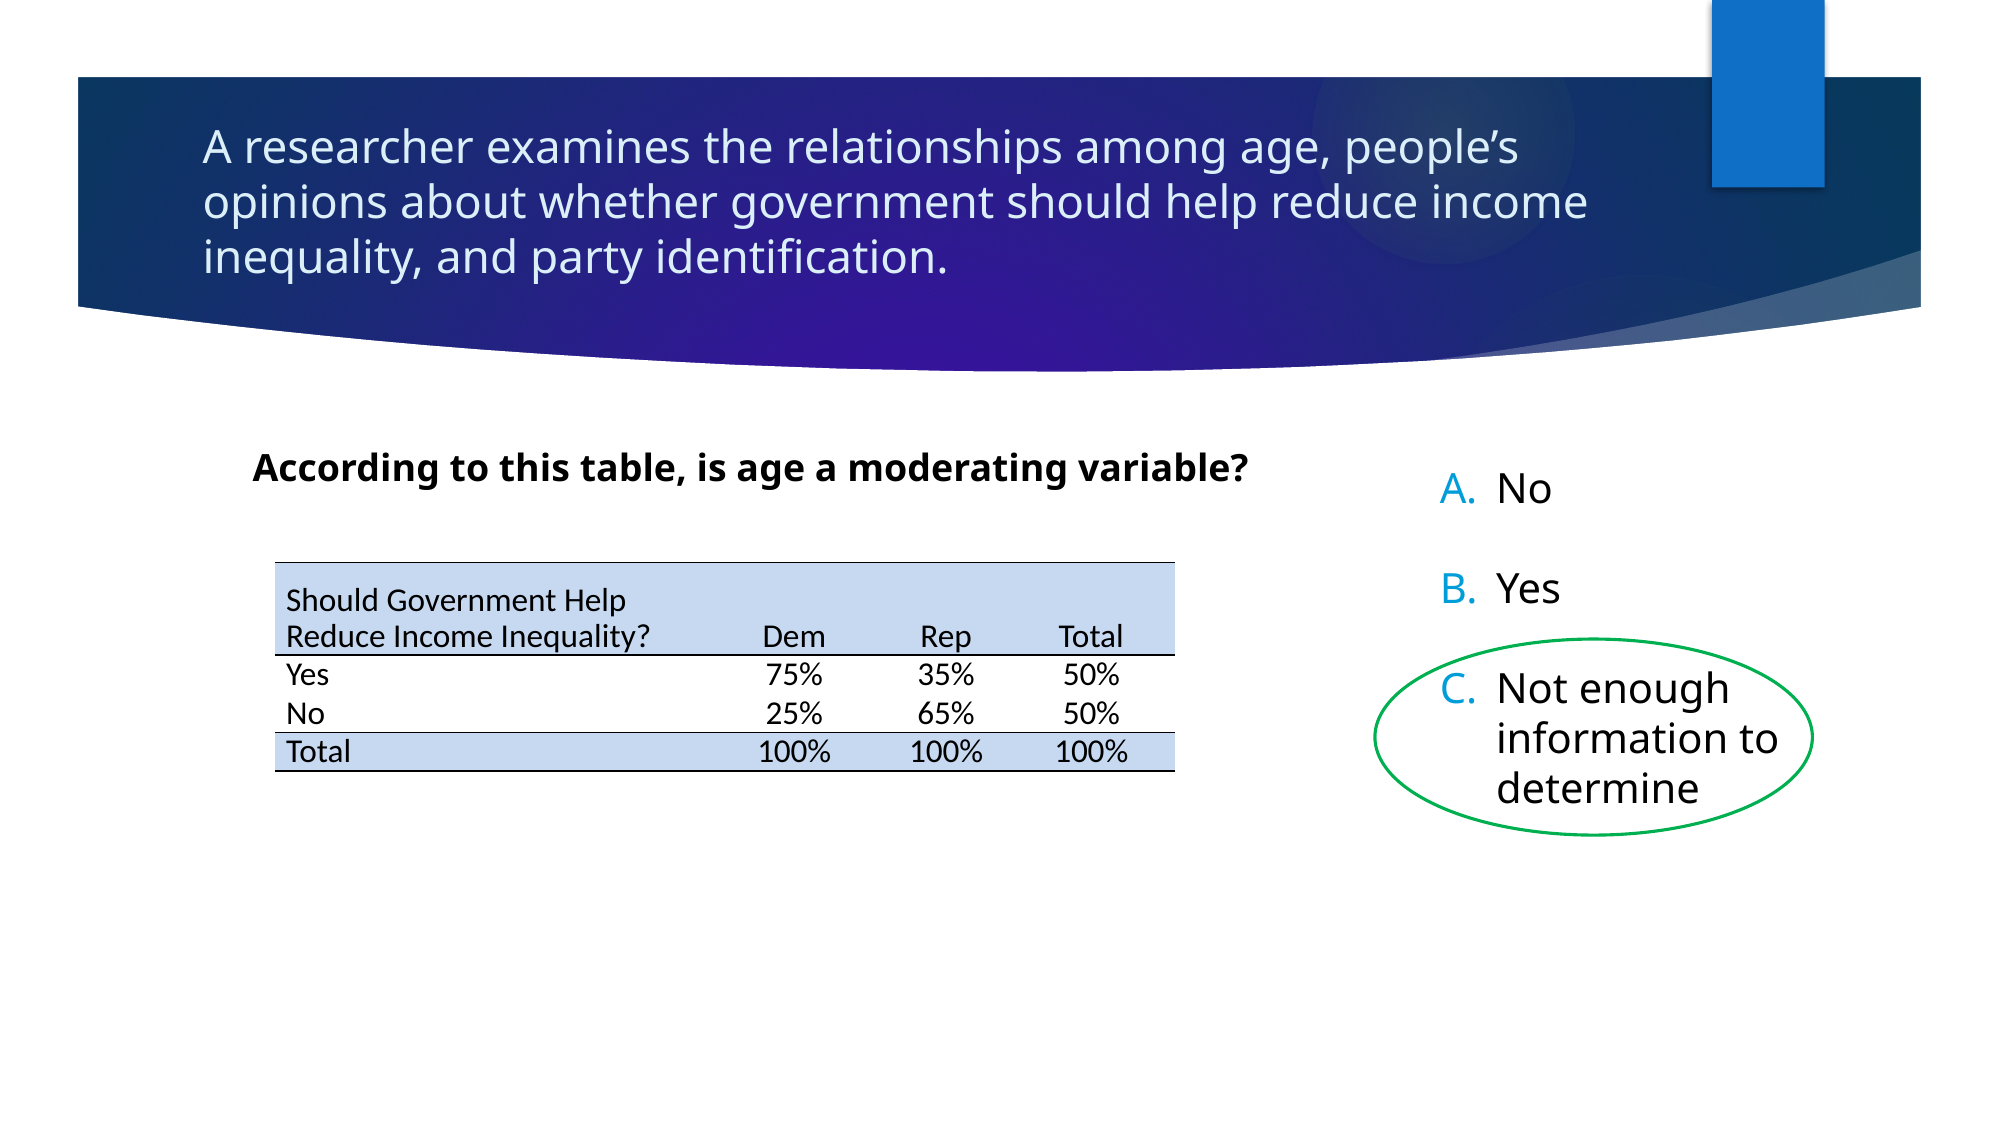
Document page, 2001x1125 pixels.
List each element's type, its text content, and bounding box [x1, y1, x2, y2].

table_cell 100% [884, 733, 1008, 770]
table_cell Yes [275, 656, 704, 694]
table_header Total [1008, 563, 1175, 654]
table_cell 35% [884, 656, 1008, 694]
table_cell 100% [1008, 733, 1175, 770]
table_header Dem [704, 563, 884, 654]
text_box No Yes Not enough information to determine [1425, 454, 1850, 820]
table_header Should Government Help Reduce Income Inequality? [275, 563, 704, 654]
table_cell 50% [1008, 656, 1175, 694]
text_box According to this table, is age a moderating variable? [237, 410, 1588, 523]
title A researcher examines the relationships among age, people’s opinions about whether government should help reduce income inequality, and party identification. [187, 106, 1682, 294]
table_cell 25% [704, 694, 884, 732]
text_box [1373, 637, 1814, 837]
table_cell Total [275, 733, 704, 770]
table_cell 50% [1008, 694, 1175, 732]
table_header Rep [884, 563, 1008, 654]
table_cell 65% [884, 694, 1008, 732]
table_cell No [275, 694, 704, 732]
table_cell 100% [704, 733, 884, 770]
table_cell 75% [704, 656, 884, 694]
